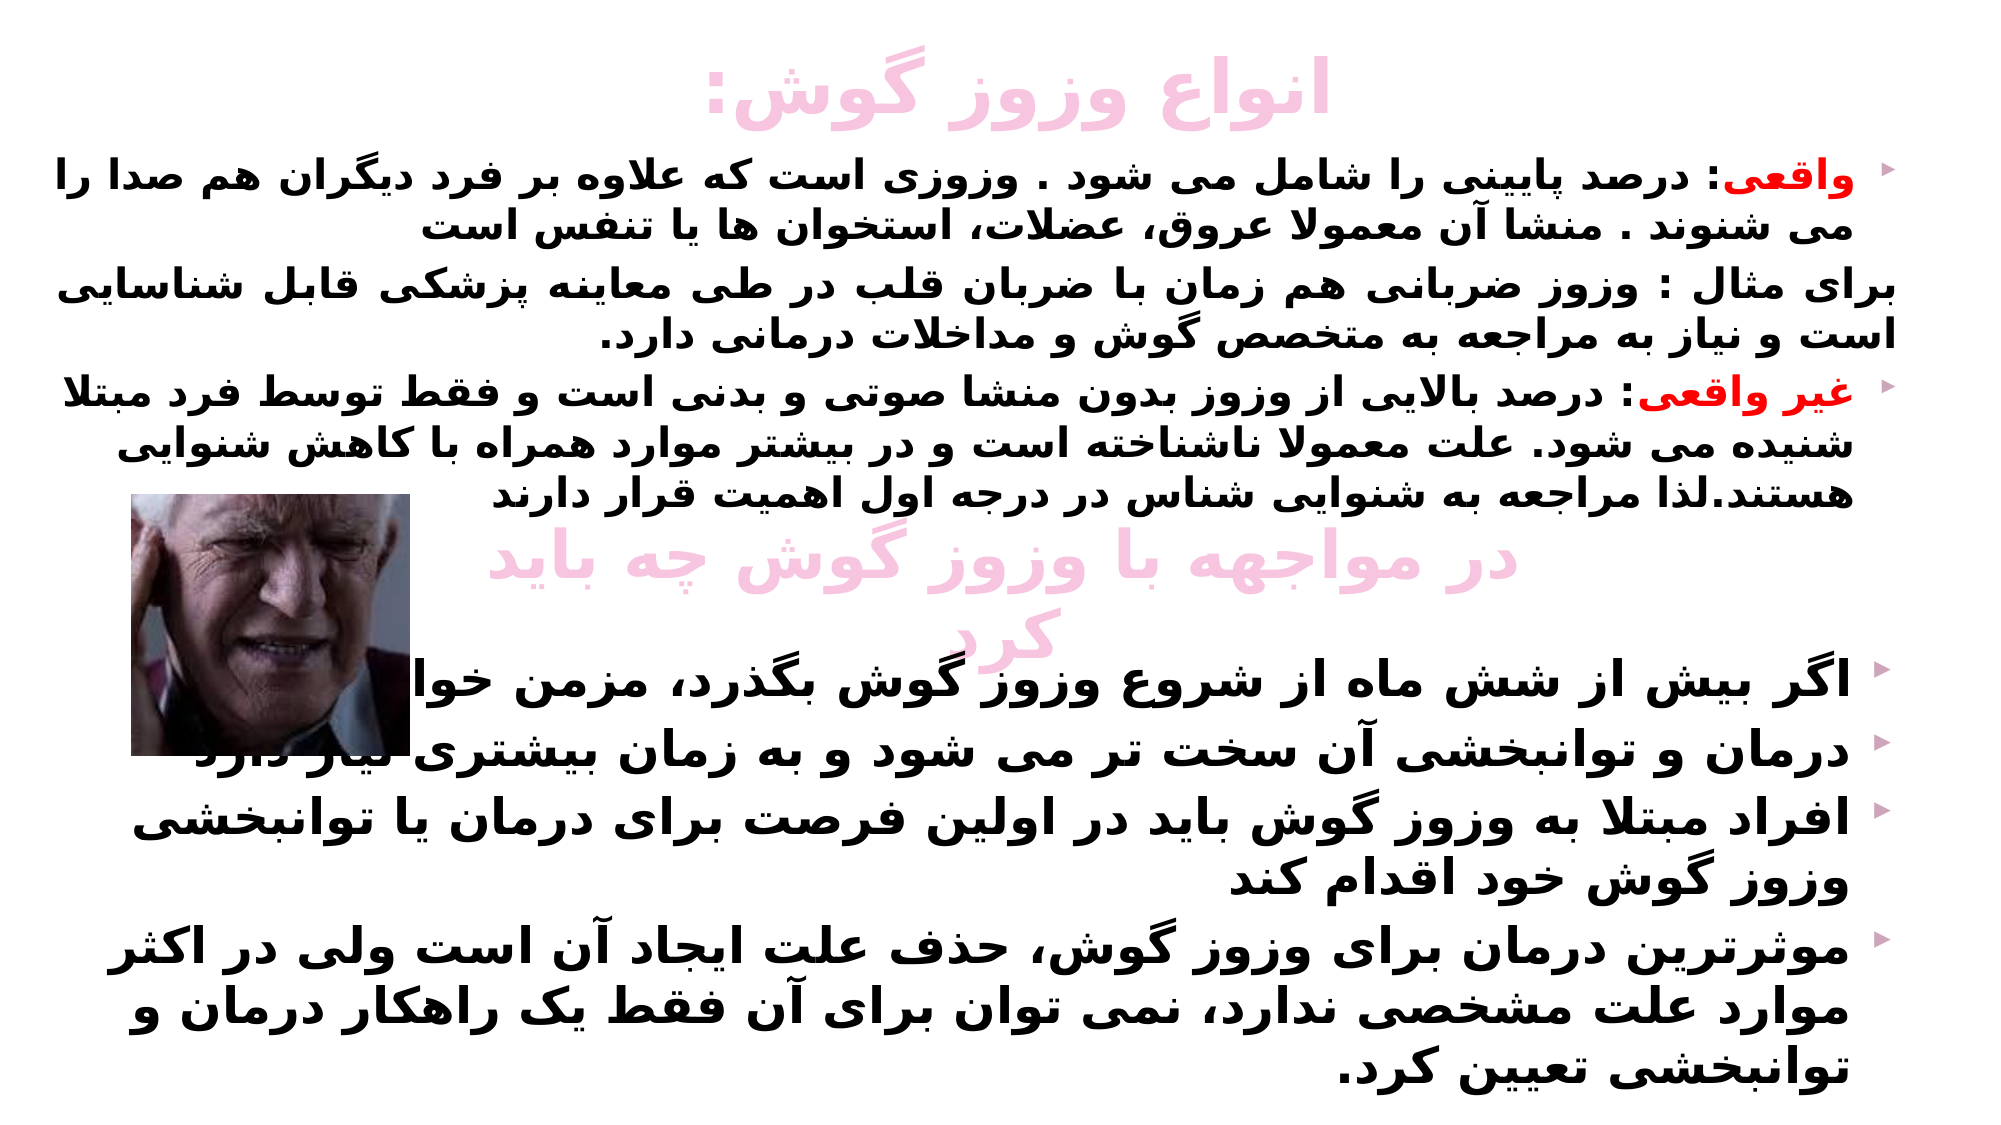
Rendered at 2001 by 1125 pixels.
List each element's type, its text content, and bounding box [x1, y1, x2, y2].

text_box در مواجهه با وزوز گوش چه باید کرد [446, 504, 1562, 630]
text_box انواع وزوز گوش: [345, 17, 1696, 141]
picture [131, 494, 410, 756]
text_box اگر بیش از شش ماه از شروع وزوز گوش بگذرد، مزمن خواهد شد درمان و توانبخشی آن سخت تر می شود و به زمان بیشتری نیاز دارد افراد مبتلا به وزوز گوش باید در اولین فرصت برای درمان یا توانبخشی وزوز گوش خود اقدام کند موثرترین درمان برای وزوز گوش، حذف علت ایجاد آن است ولی در اکثر موارد علت مشخصی ندارد، نمی توان برای آن فقط یک راهکار درمان و توانبخشی تعیین کرد. [0, 630, 1927, 1101]
list واقعی: درصد پایینی را شامل می شود . وزوزی است که علاوه بر فرد دیگران هم صدا را می شنوند . منشا آن معمولا عروق، عضلات، استخوان ها یا تنفس است برای مثال : وزوز ضربانی هم زمان با ضربان قلب در طی معاینه پزشکی قابل شناسایی است و نیاز به مراجعه به متخصص گوش و مداخلات درمانی دارد. غیر واقعی: درصد بالایی از وزوز بدون منشا صوتی و بدنی است و فقط توسط فرد مبتلا شنیده می شود. علت معمولا ناشناخته است و در بیشتر موارد همراه با کاهش شنوایی هستند.لذا مراجعه به شنوایی شناس در درجه اول اهمیت قرار دارند [38, 140, 1931, 1041]
